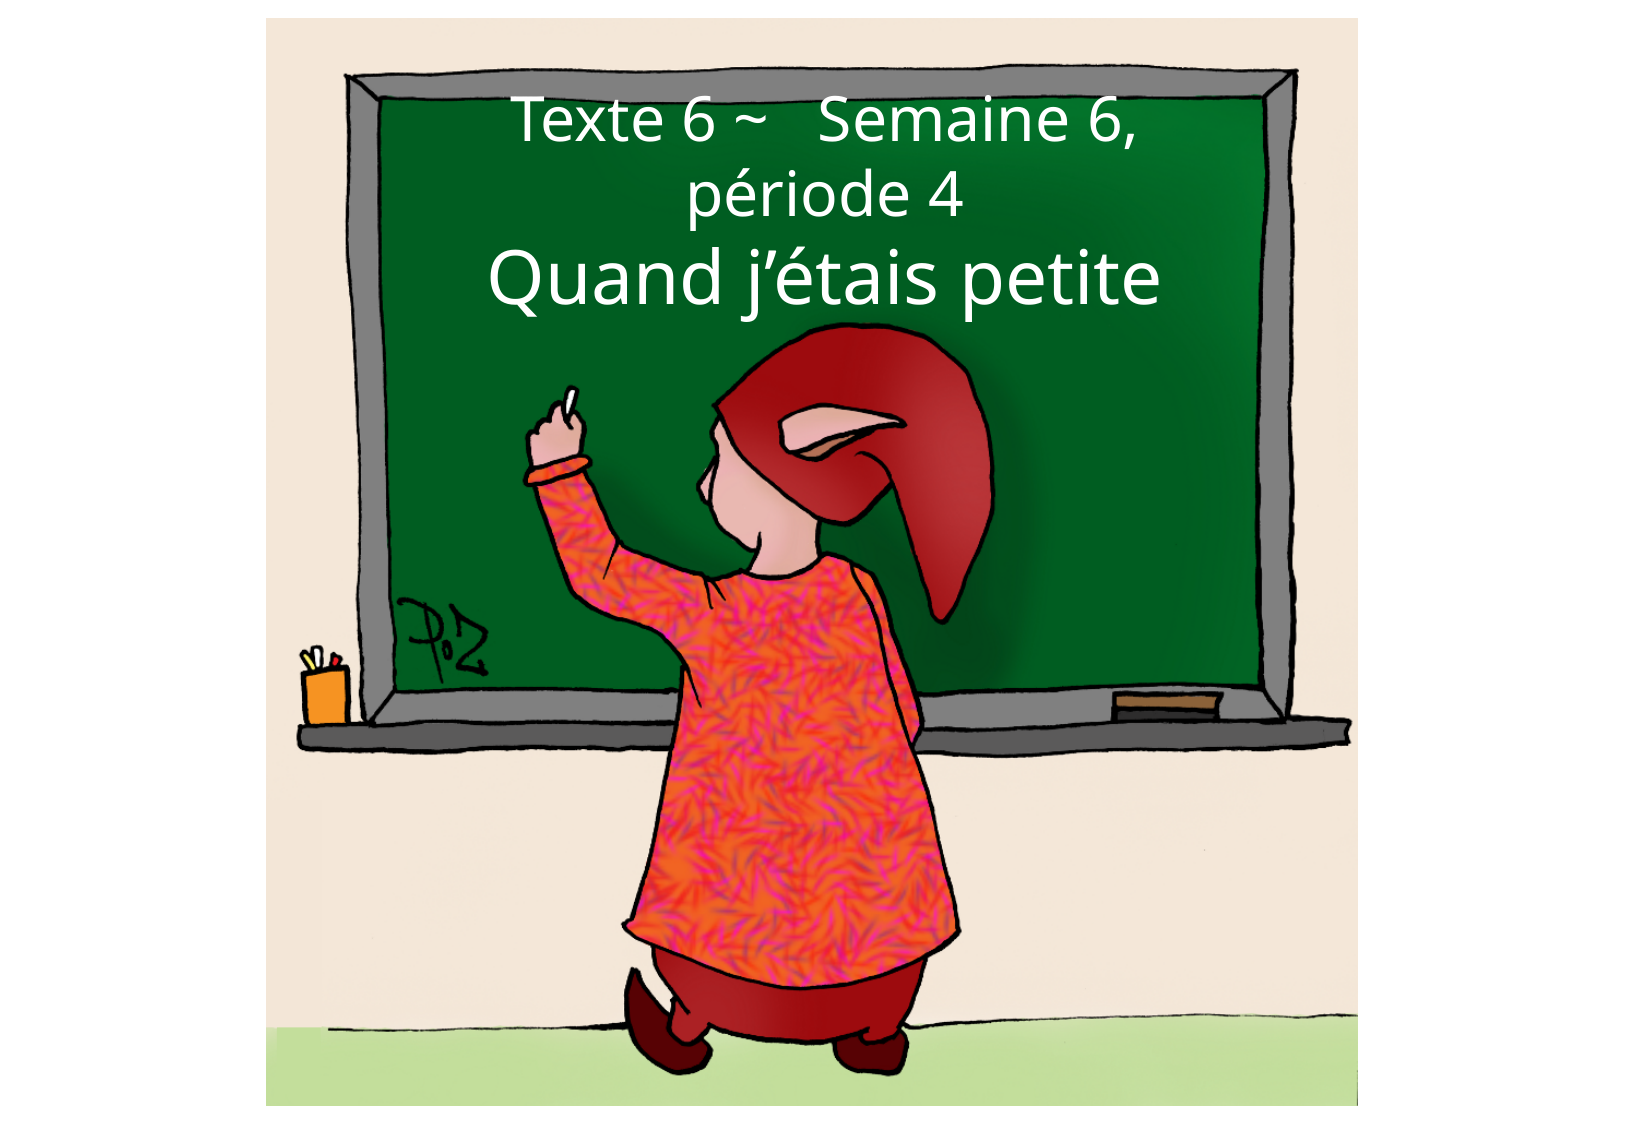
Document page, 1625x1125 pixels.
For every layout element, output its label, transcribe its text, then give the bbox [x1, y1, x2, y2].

picture [266, 18, 1358, 1106]
text_box Texte 6 ~ Semaine 6, période 4 Quand j’étais petite [377, 101, 1273, 297]
